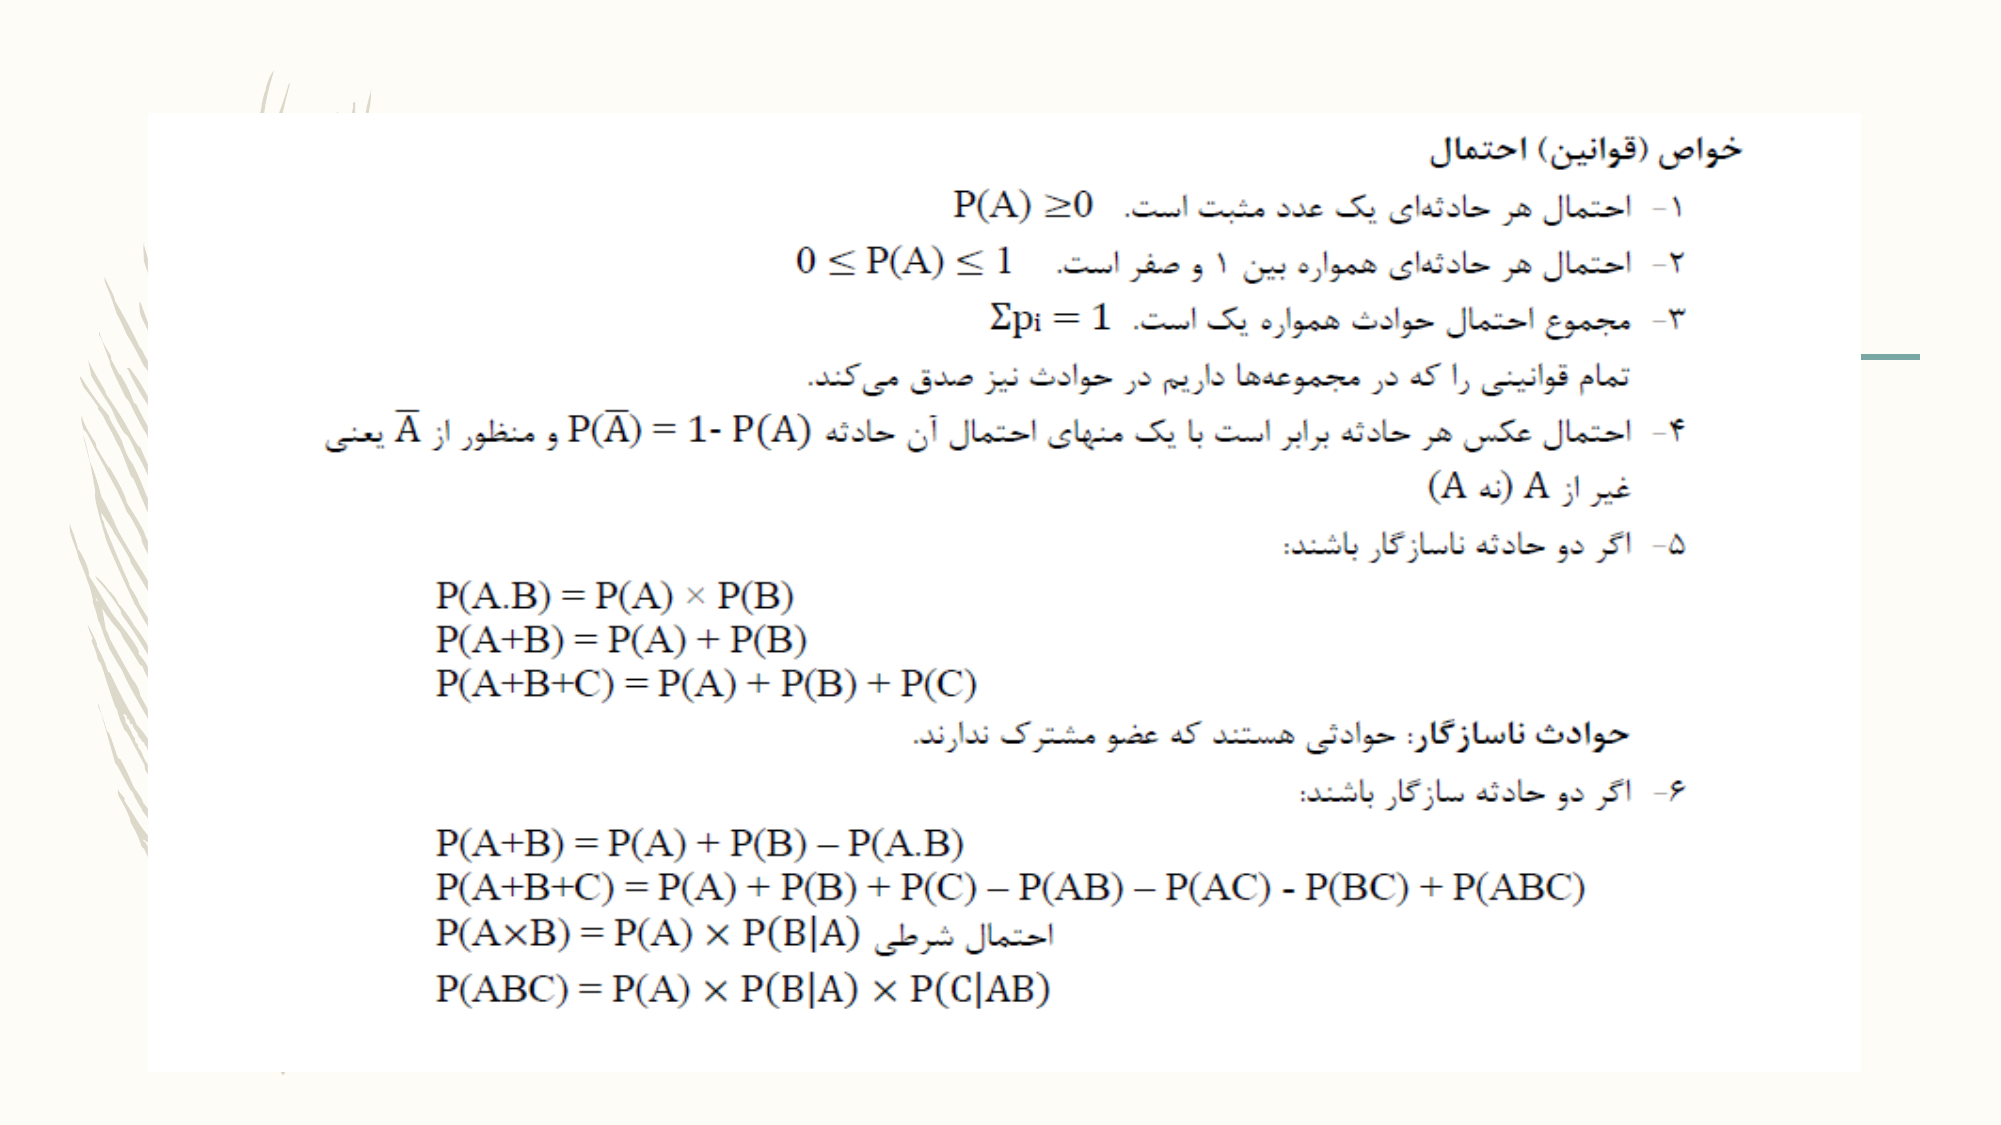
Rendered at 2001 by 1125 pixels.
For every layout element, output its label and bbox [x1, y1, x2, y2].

list [147, 112, 1862, 1072]
